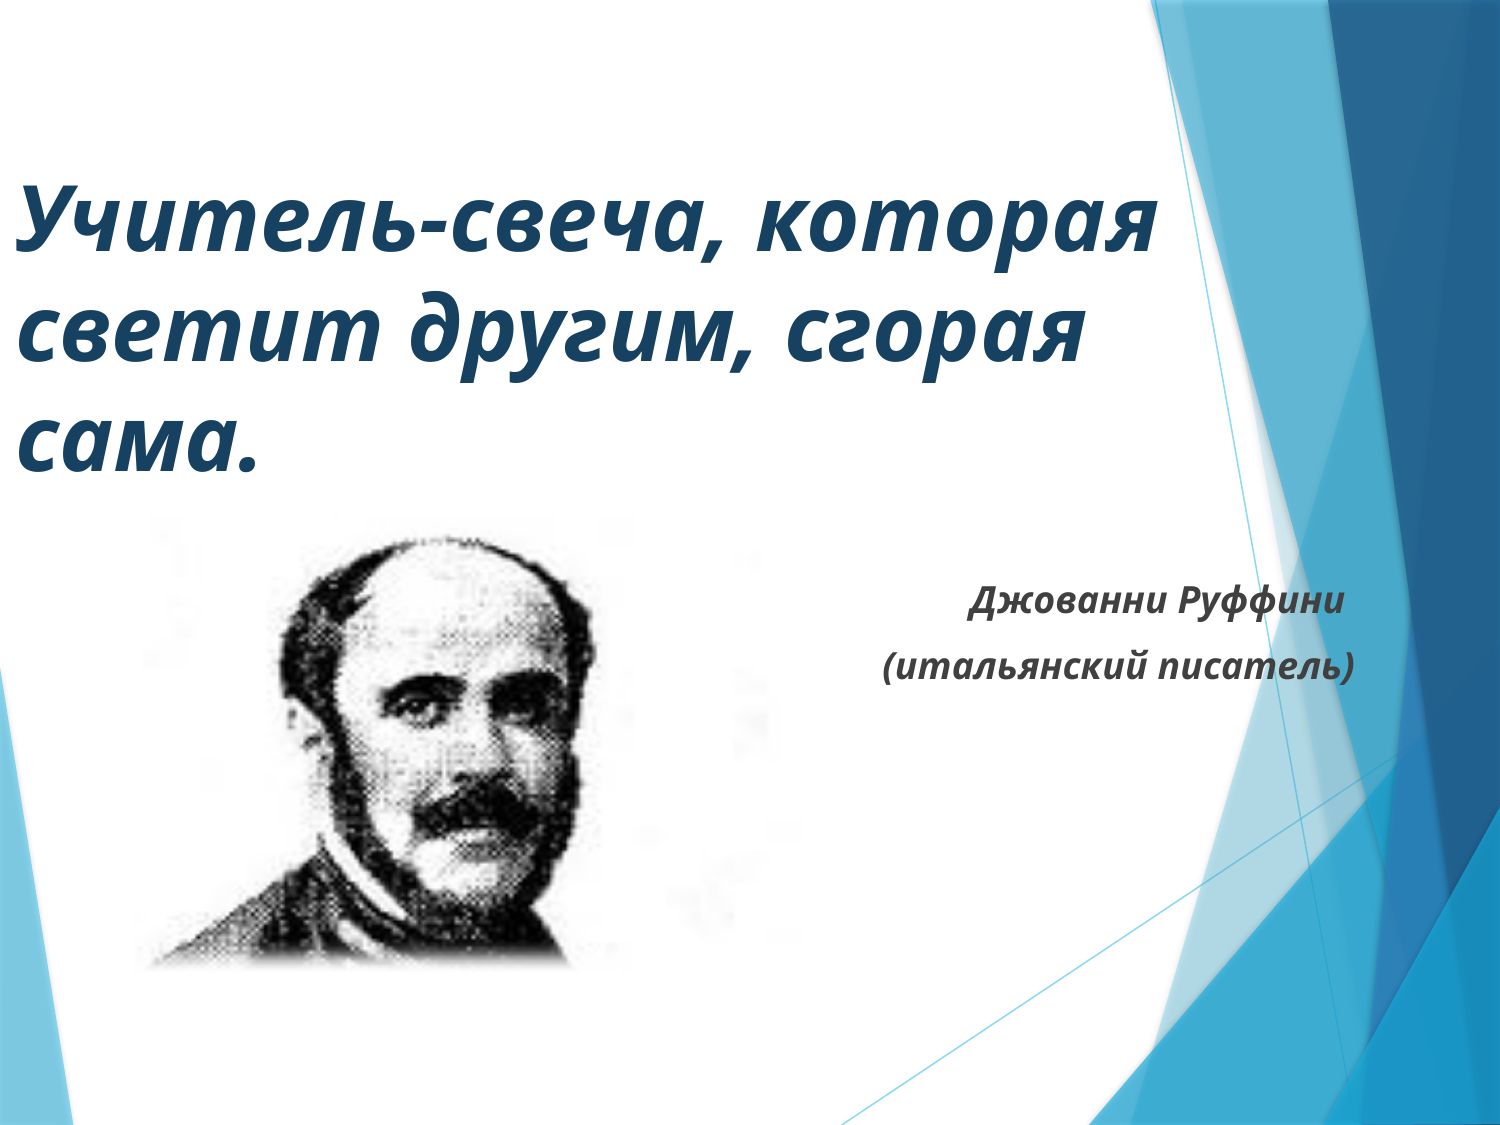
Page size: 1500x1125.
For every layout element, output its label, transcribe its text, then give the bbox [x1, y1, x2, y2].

picture [99, 515, 822, 974]
list Учитель-свеча, которая светит другим, сгорая сама. Джованни Руффини (итальянский писатель) [0, 152, 1371, 1027]
